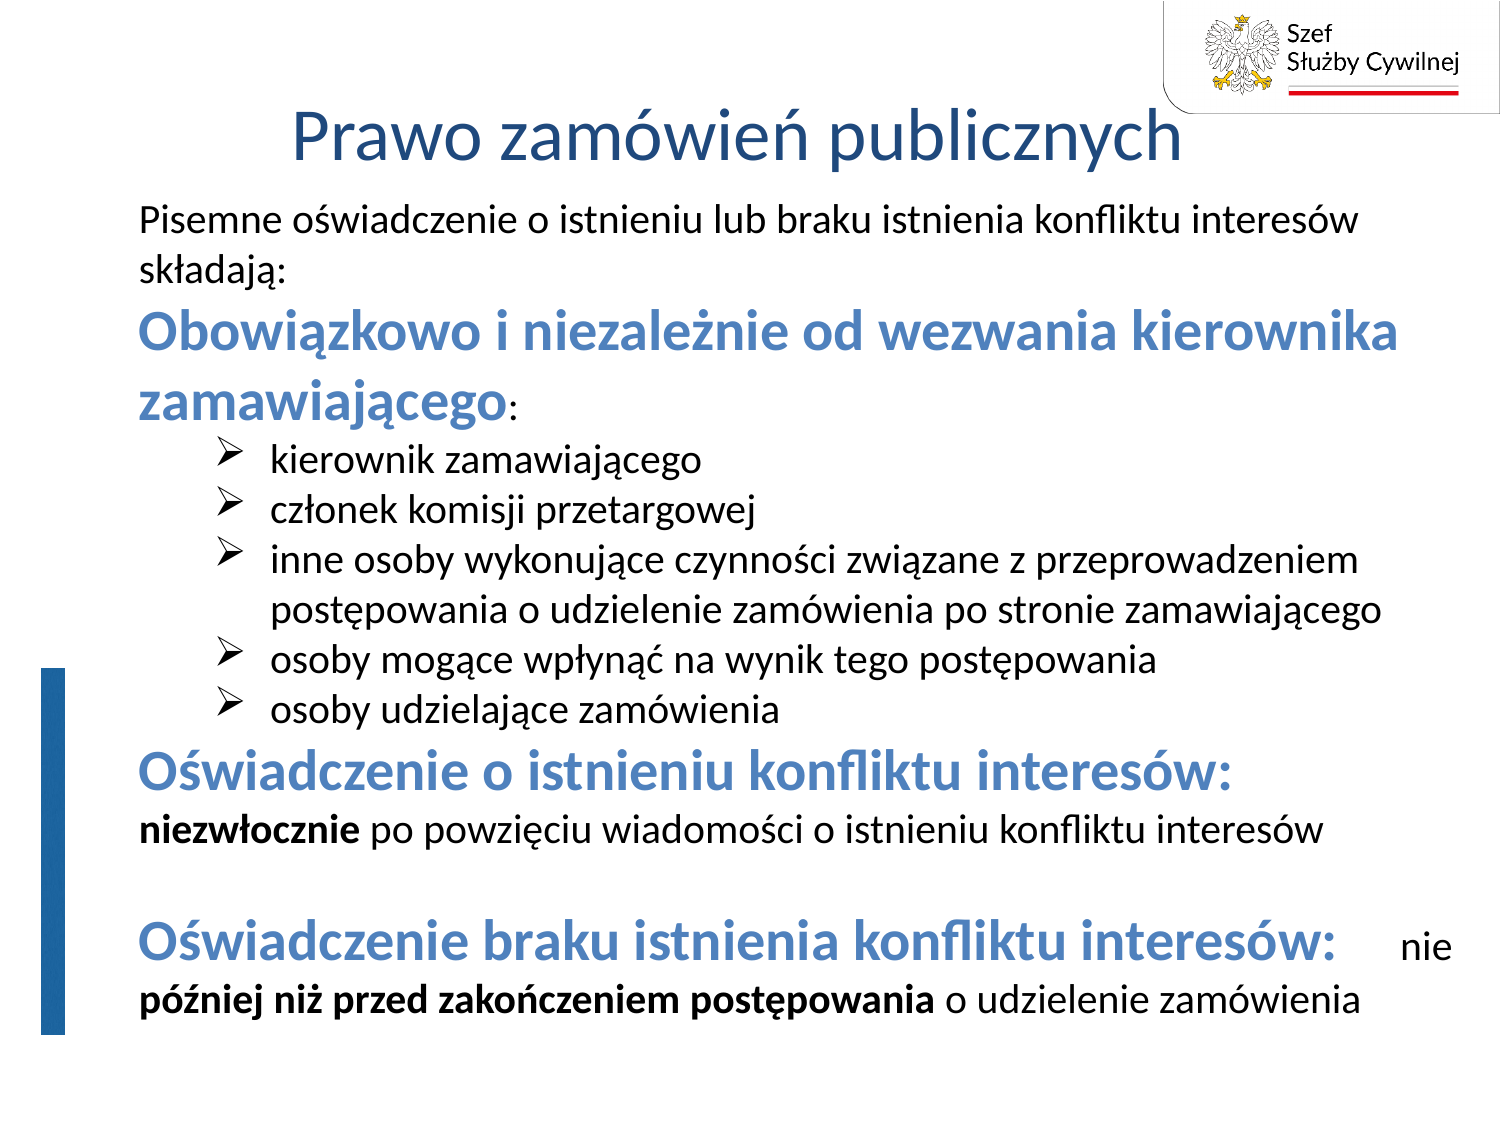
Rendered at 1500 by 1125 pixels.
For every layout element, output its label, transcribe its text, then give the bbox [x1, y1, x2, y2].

title Prawo zamówień publicznych [88, 78, 1388, 203]
picture [41, 668, 65, 1035]
picture [1163, 0, 1500, 114]
text_box Pisemne oświadczenie o istnieniu lub braku istnienia konfliktu interesów składają: Obowiązkowo i niezależnie od wezwania kierownika zamawiającego: kierownik zamawiającego członek komisji przetargowej inne osoby wykonujące czynności związane z przeprowadzeniem postępowania o udzielenie zamówienia po stronie zamawiającego osoby mogące wpłynąć na wynik tego postępowania osoby udzielające zamówienia Oświadczenie o istnieniu konfliktu interesów: niezwłocznie po powzięciu wiadomości o istnieniu konfliktu interesów Oświadczenie braku istnienia konfliktu interesów: nie później niż przed zakończeniem postępowania o udzielenie zamówienia [123, 184, 1471, 1030]
